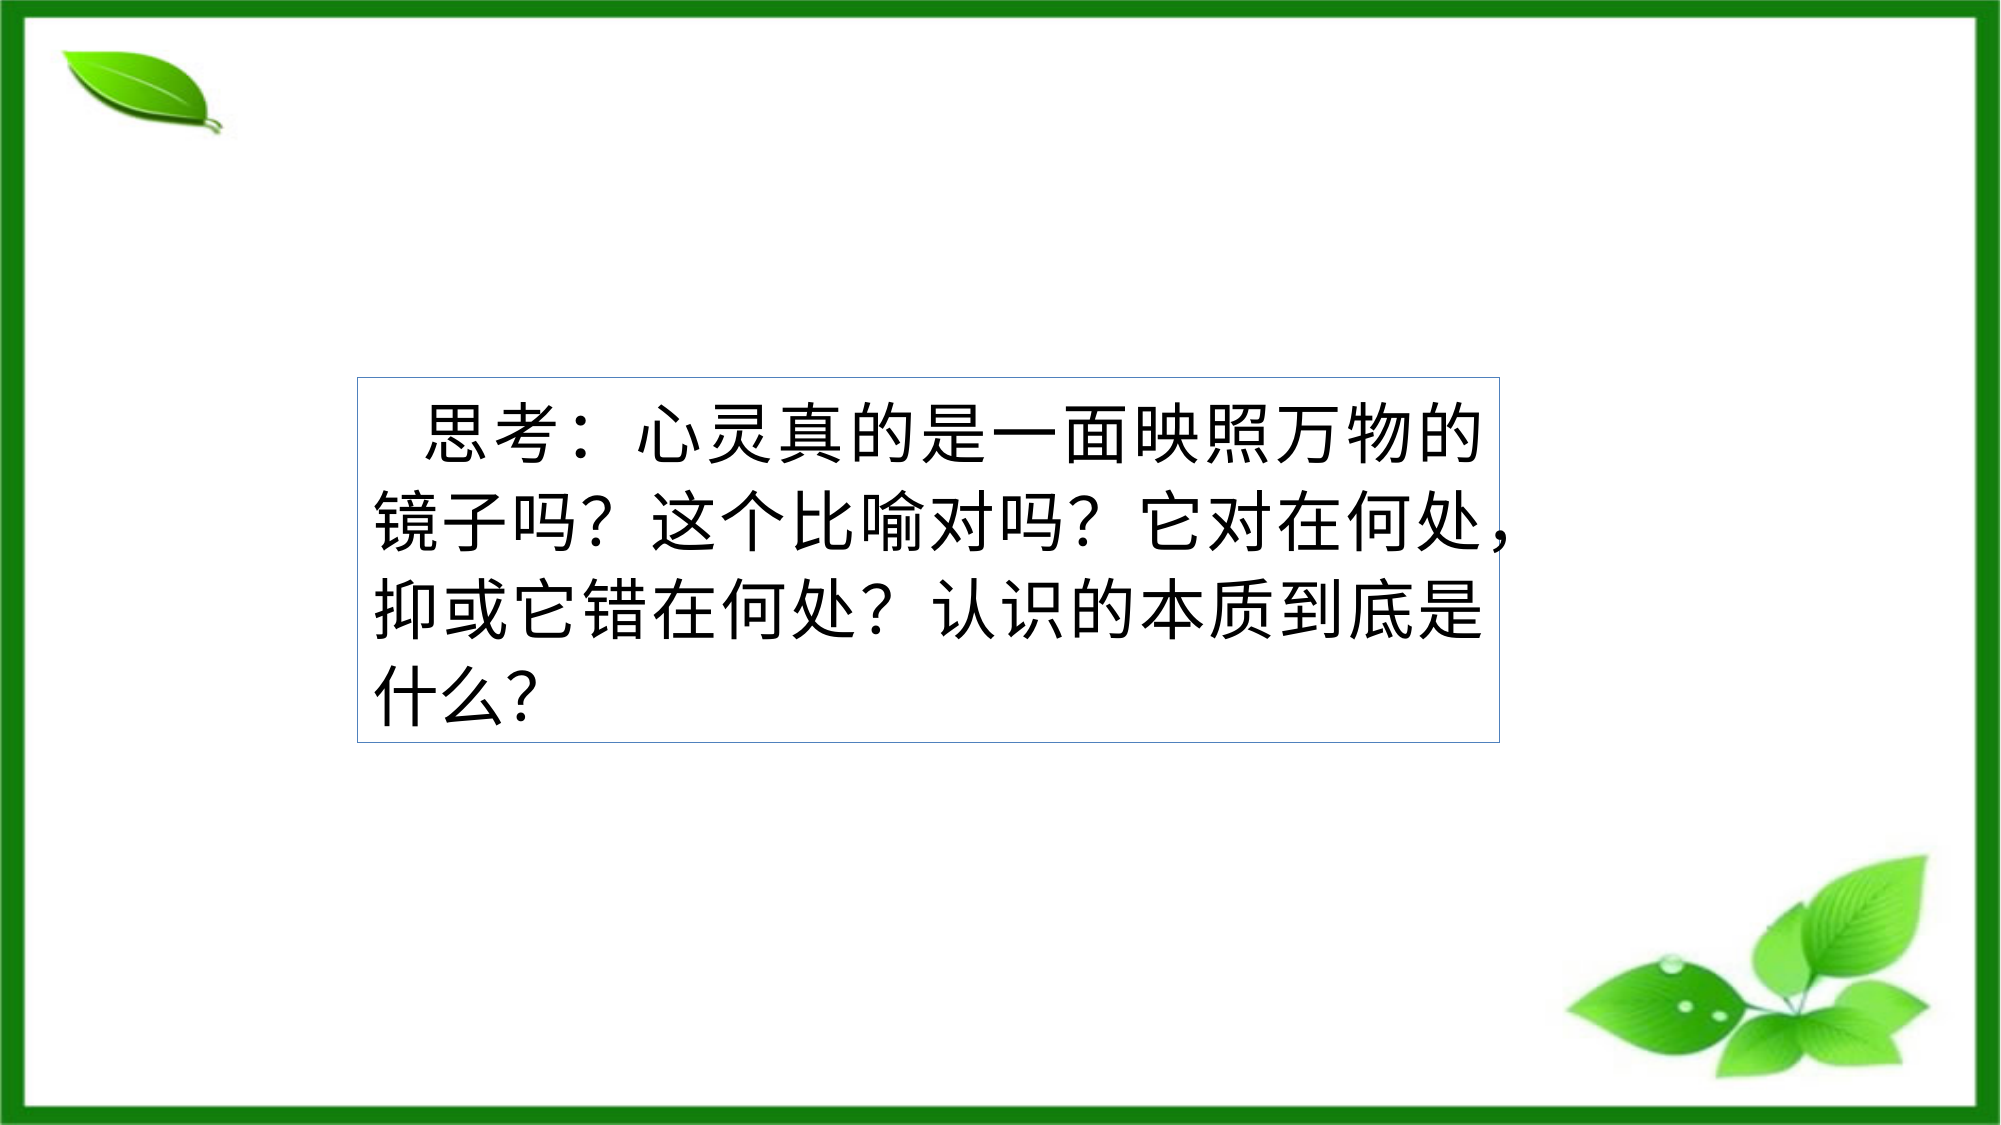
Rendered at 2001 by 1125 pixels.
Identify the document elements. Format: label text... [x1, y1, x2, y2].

picture [0, 0, 2001, 1125]
text_box 思考：心灵真的是一面映照万物的镜子吗？这个比喻对吗？它对在何处，抑或它错在何处？认识的本质到底是什么？ [357, 377, 1500, 743]
